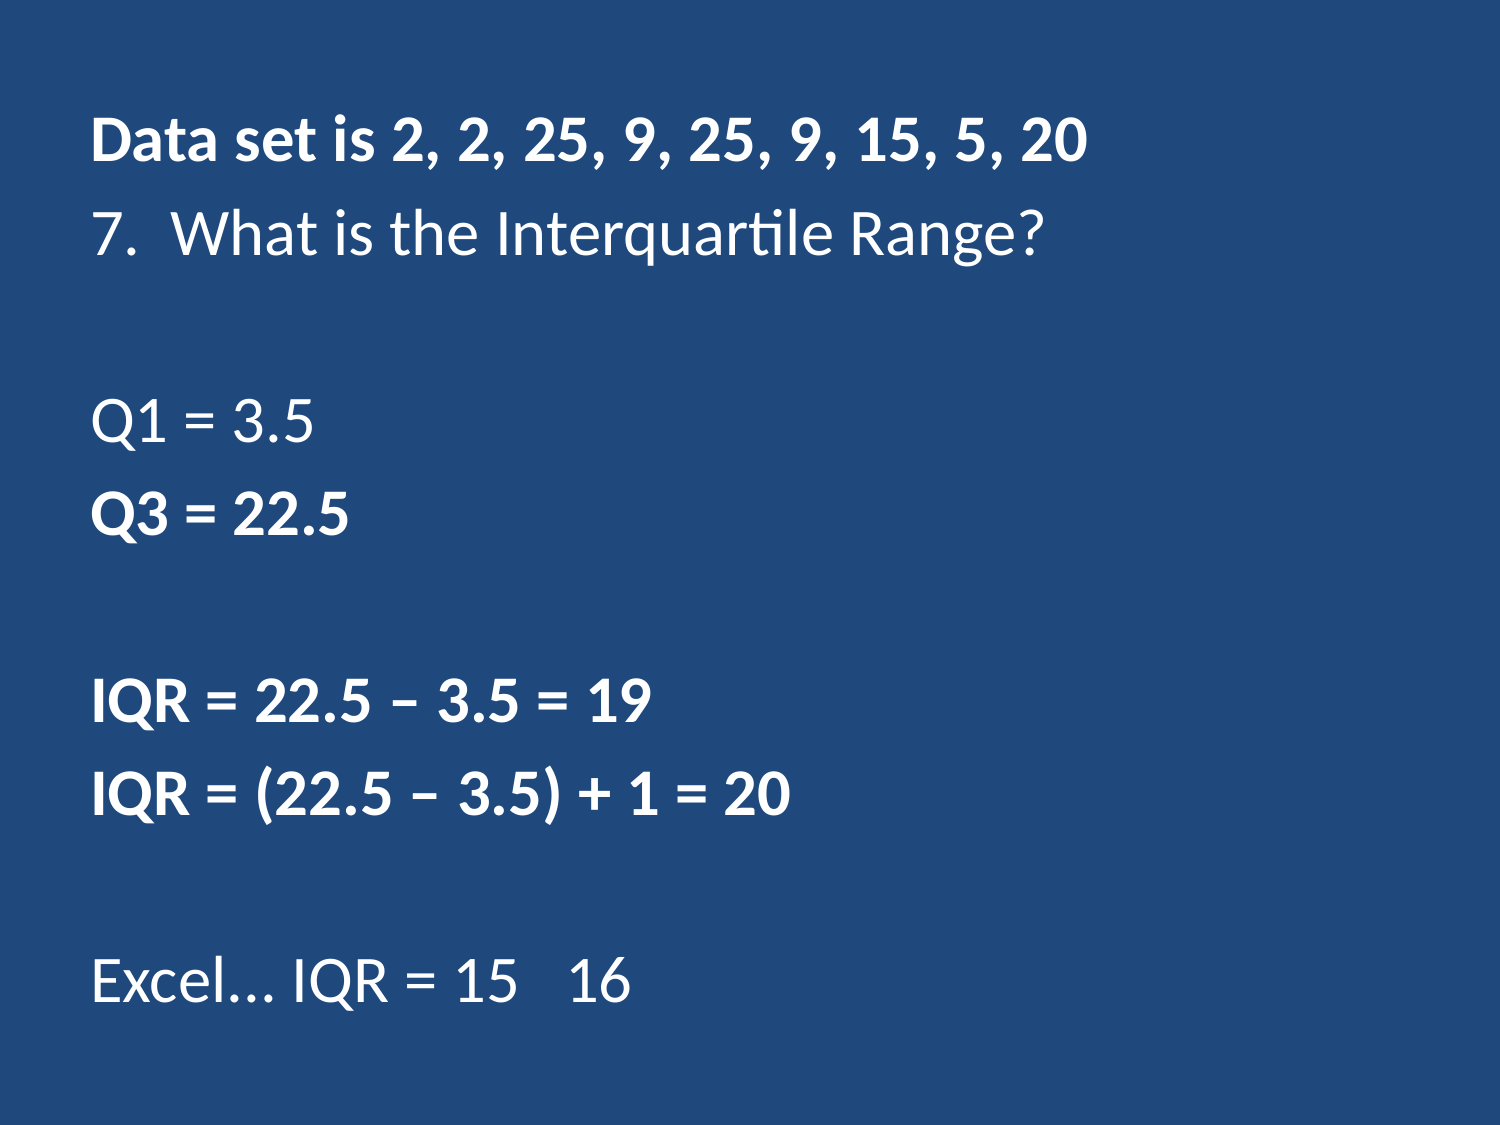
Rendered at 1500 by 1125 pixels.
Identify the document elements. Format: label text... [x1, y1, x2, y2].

list Data set is 2, 2, 25, 9, 25, 9, 15, 5, 20 7. What is the Interquartile Range? Q1 = 3.5 Q3 = 22.5 IQR = 22.5 – 3.5 = 19 IQR = (22.5 – 3.5) + 1 = 20 Excel... IQR = 15 16 [75, 87, 1425, 1050]
